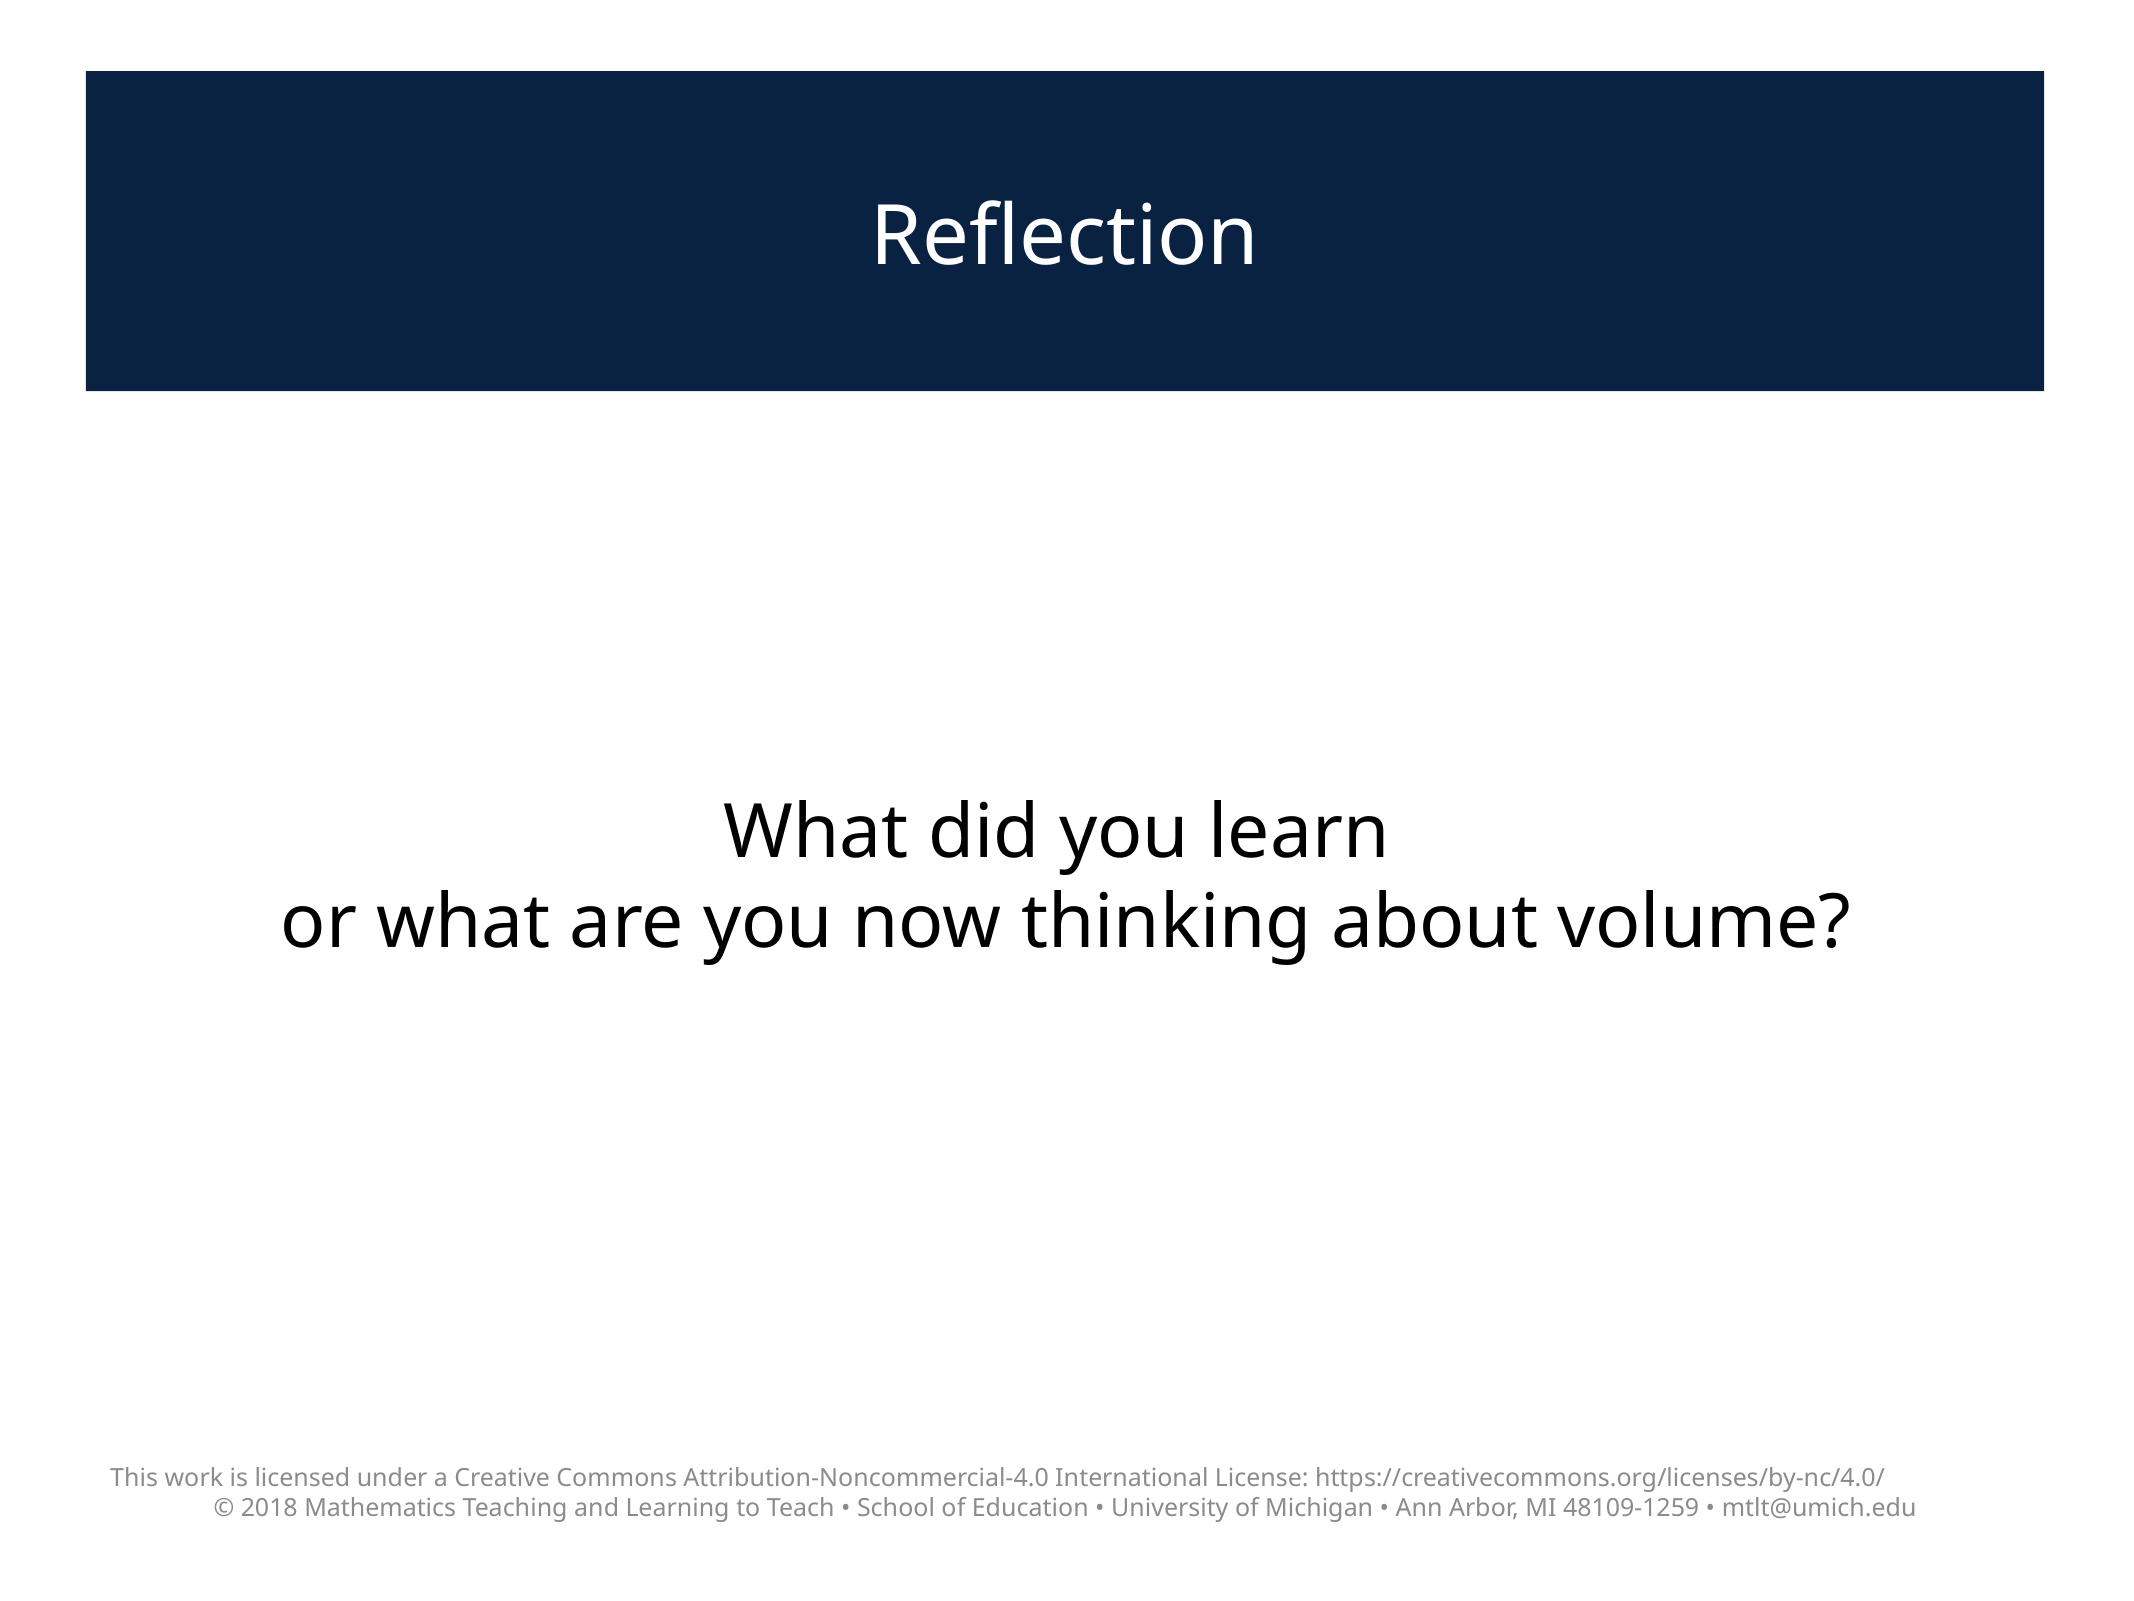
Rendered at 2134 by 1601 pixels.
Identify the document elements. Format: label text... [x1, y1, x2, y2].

list What did you learn or what are you now thinking about volume? [88, 426, 2045, 1430]
title Reflection [85, 71, 2045, 392]
